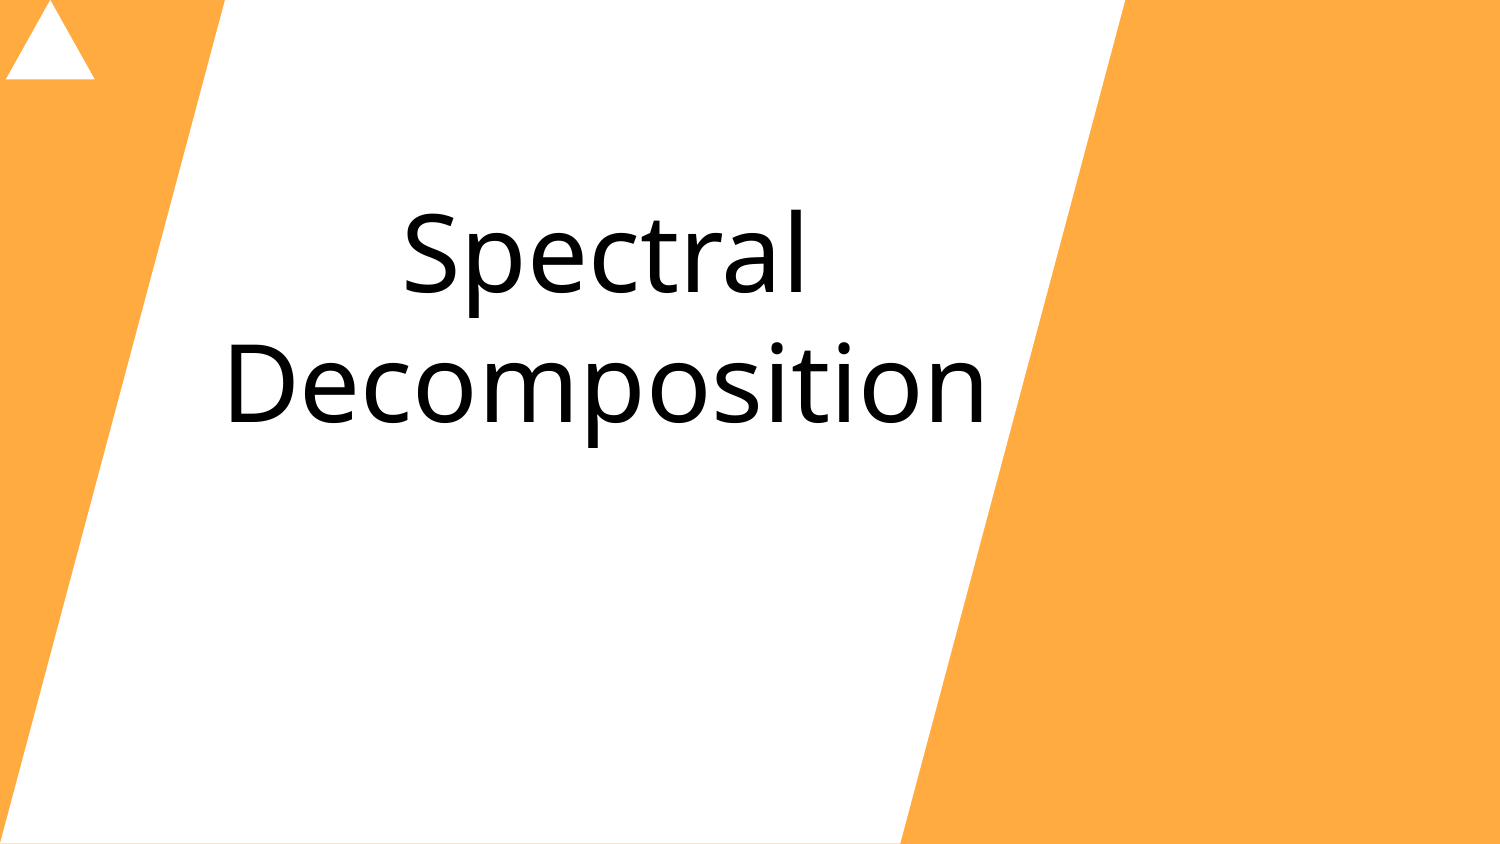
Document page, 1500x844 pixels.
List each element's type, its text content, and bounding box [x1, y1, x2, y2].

title Spectral Decomposition [51, 45, 1161, 459]
